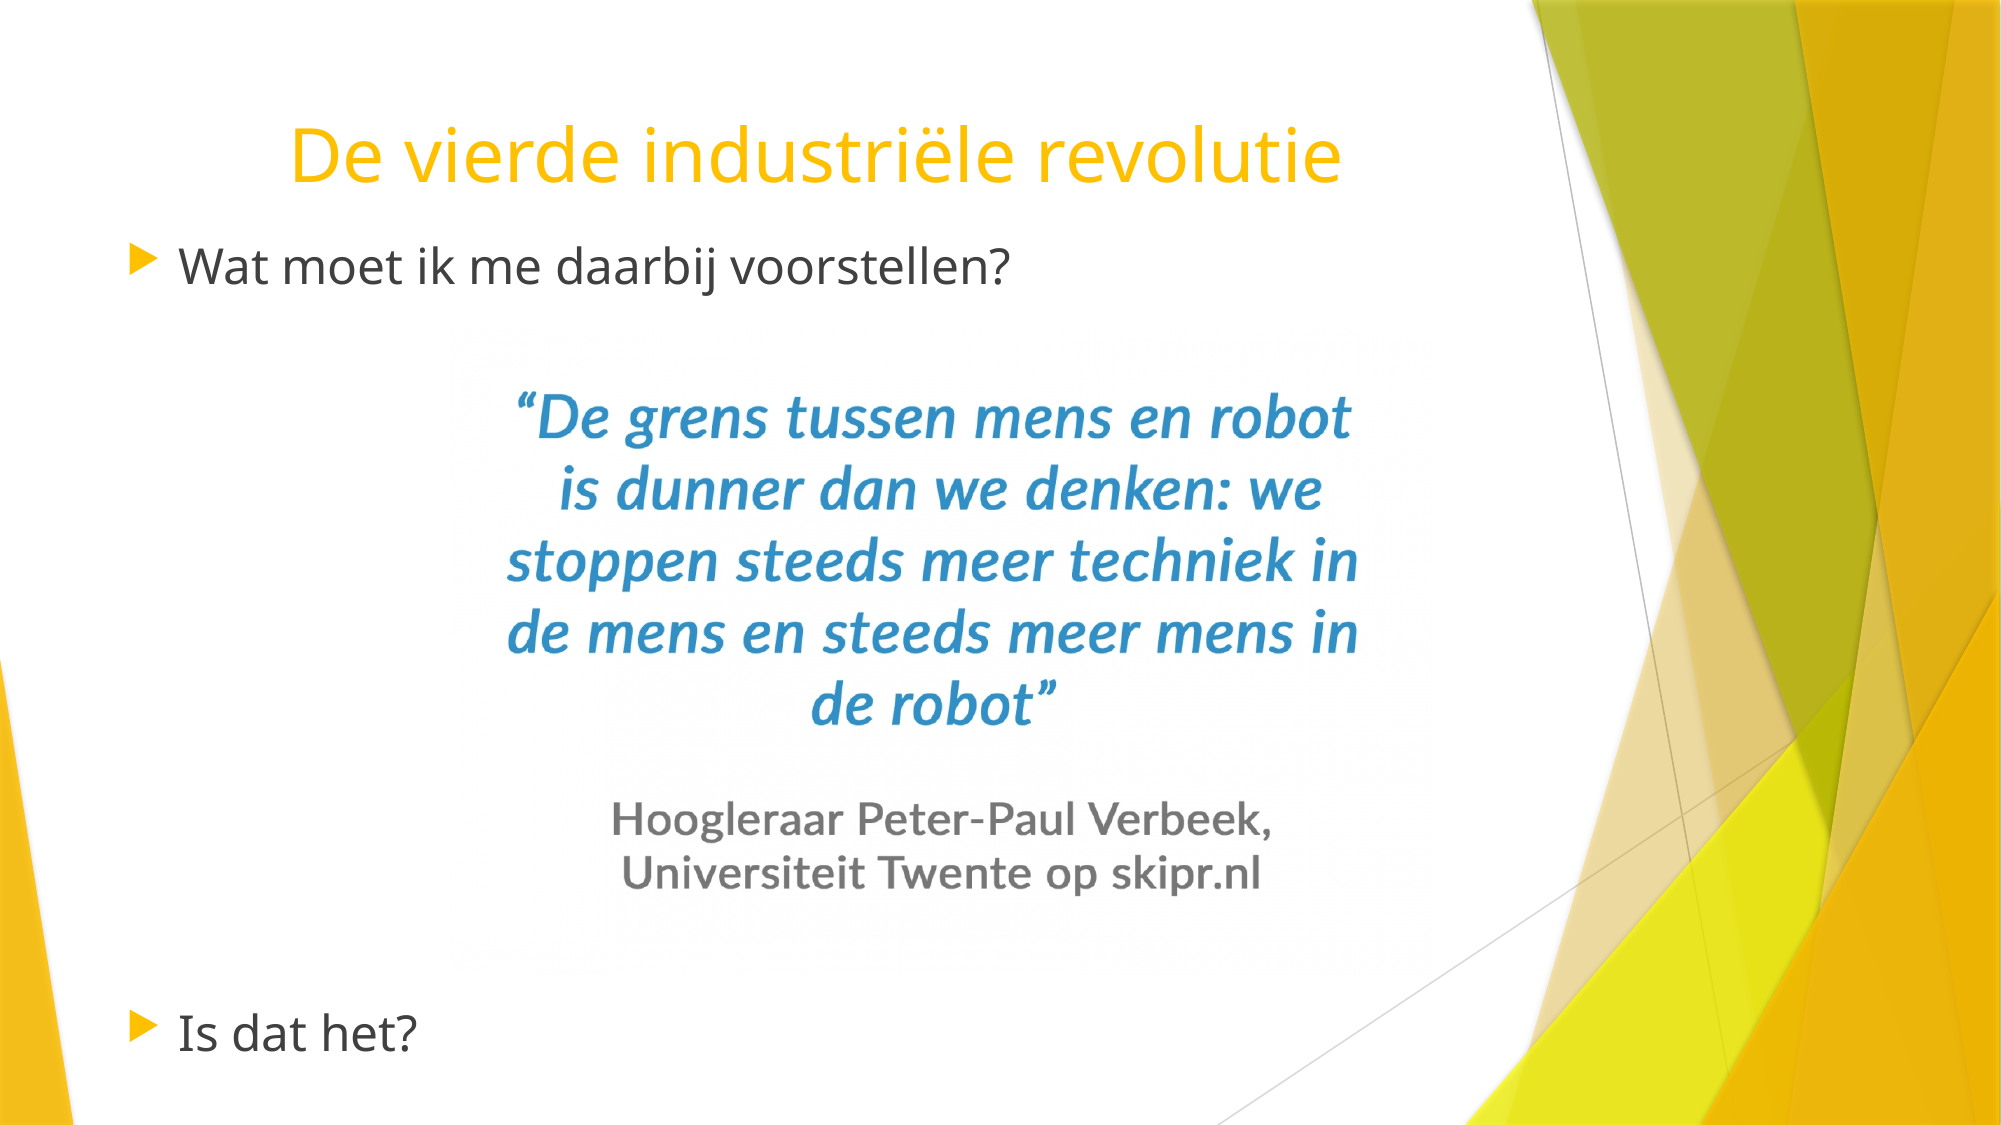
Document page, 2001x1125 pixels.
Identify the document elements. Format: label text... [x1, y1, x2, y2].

picture [449, 329, 1432, 975]
title De vierde industriële revolutie [111, 99, 1522, 215]
list Wat moet ik me daarbij voorstellen? Is dat het? [111, 227, 1522, 1077]
